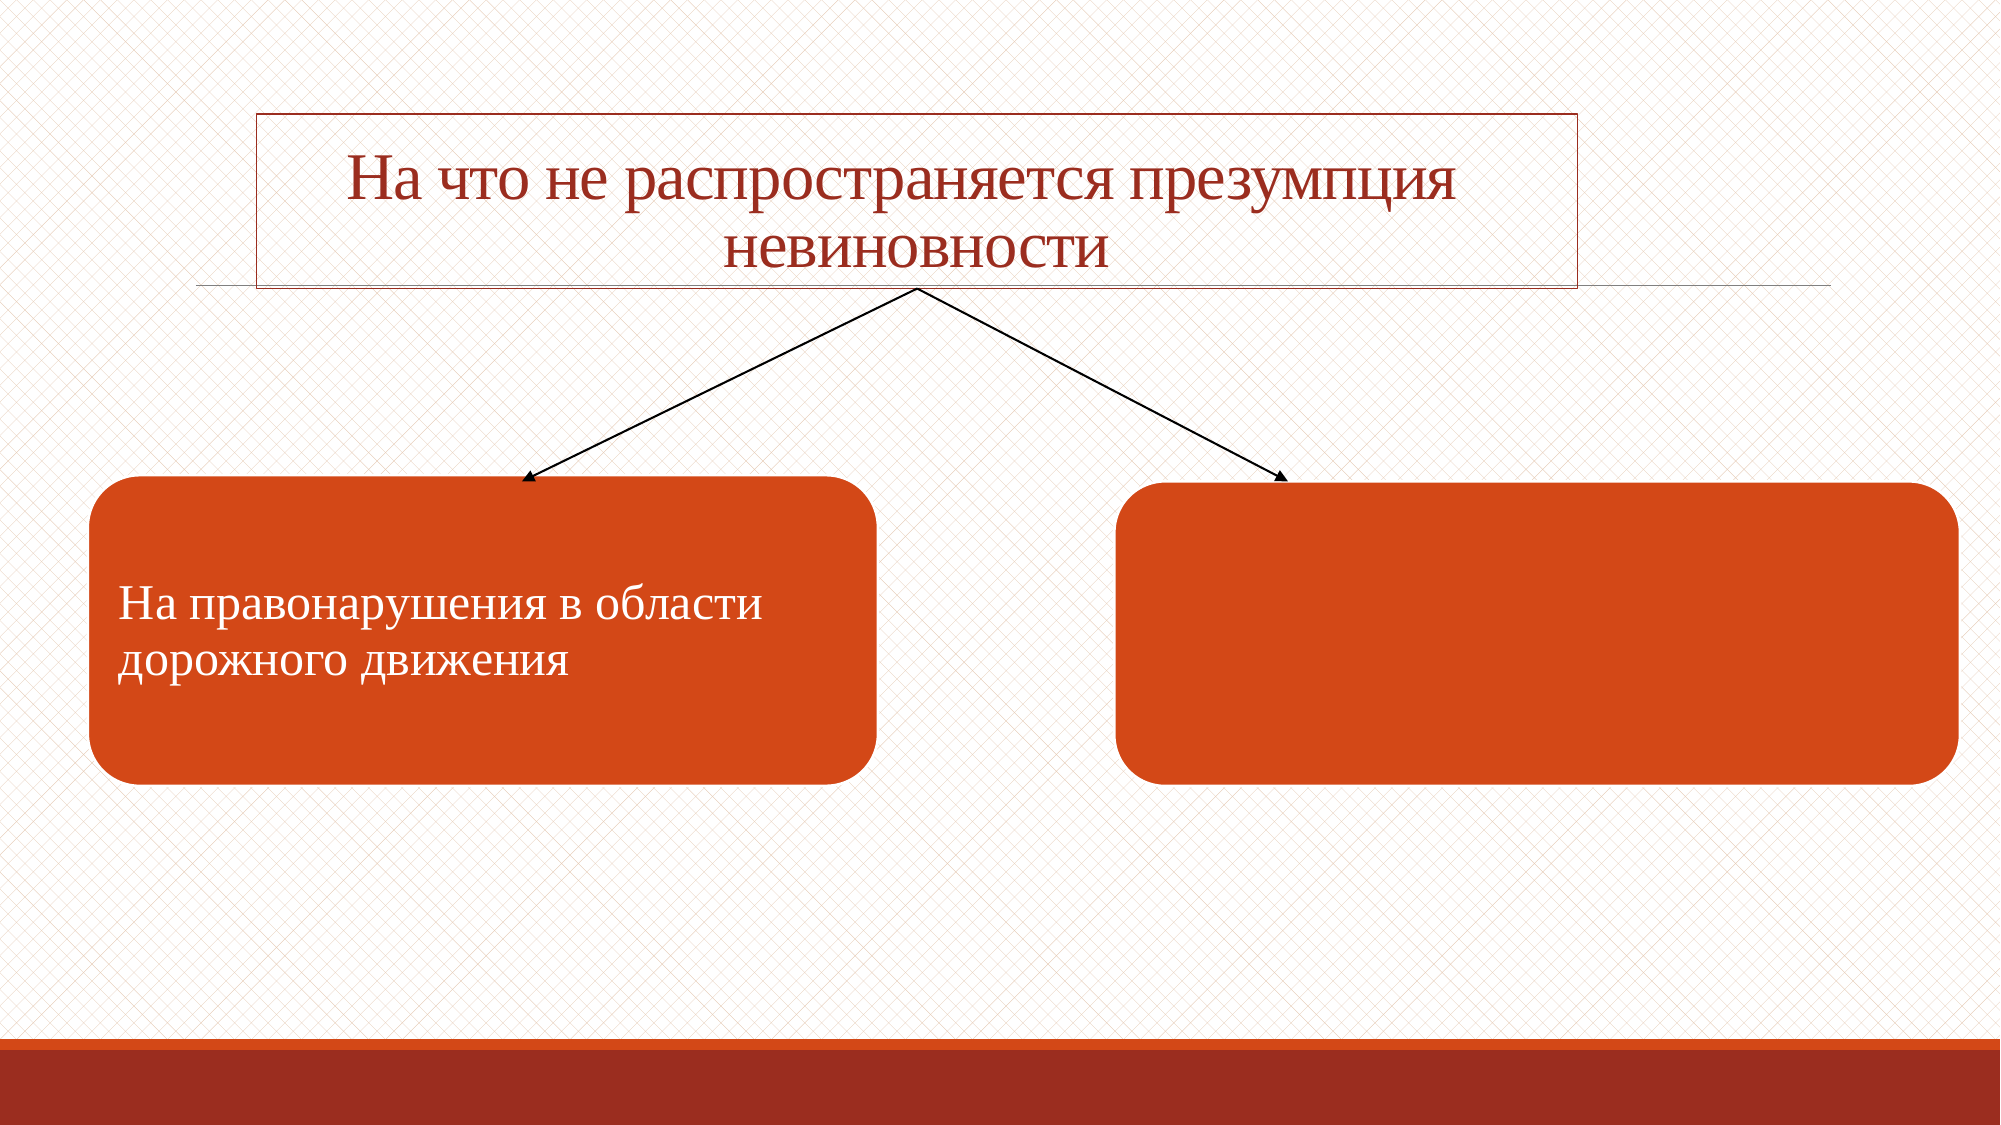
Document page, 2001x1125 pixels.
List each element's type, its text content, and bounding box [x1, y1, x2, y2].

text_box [1113, 480, 1961, 787]
title На что не распространяется презумпция невиновности [256, 114, 1578, 289]
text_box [521, 288, 915, 482]
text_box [87, 474, 879, 787]
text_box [916, 288, 1289, 482]
